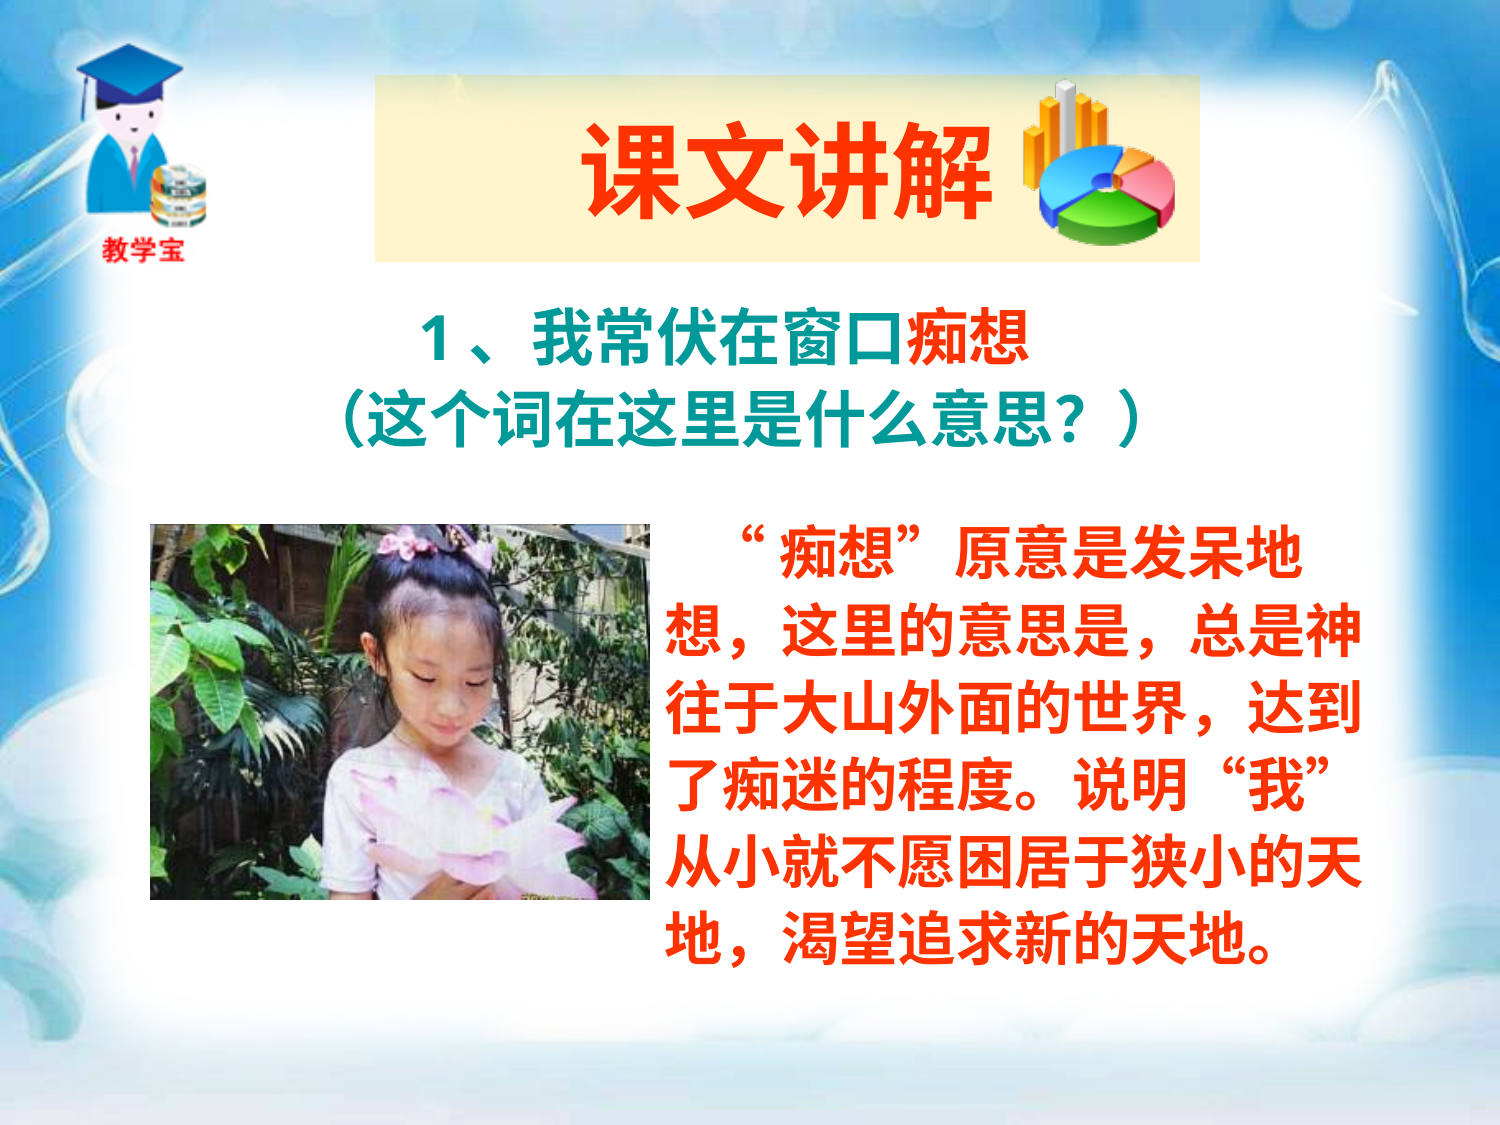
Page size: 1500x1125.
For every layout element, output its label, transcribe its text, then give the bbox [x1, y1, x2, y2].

picture [0, 0, 1500, 1125]
text_box 1、我常伏在窗口痴想 （这个词在这里是什么意思？） [237, 282, 1300, 463]
title 课文讲解 [375, 75, 994, 263]
text_box “痴想”原意是发呆地想，这里的意思是，总是神往于大山外面的世界，达到了痴迷的程度。说明“我”从小就不愿困居于狭小的天地，渴望追求新的天地。 [650, 497, 1417, 979]
